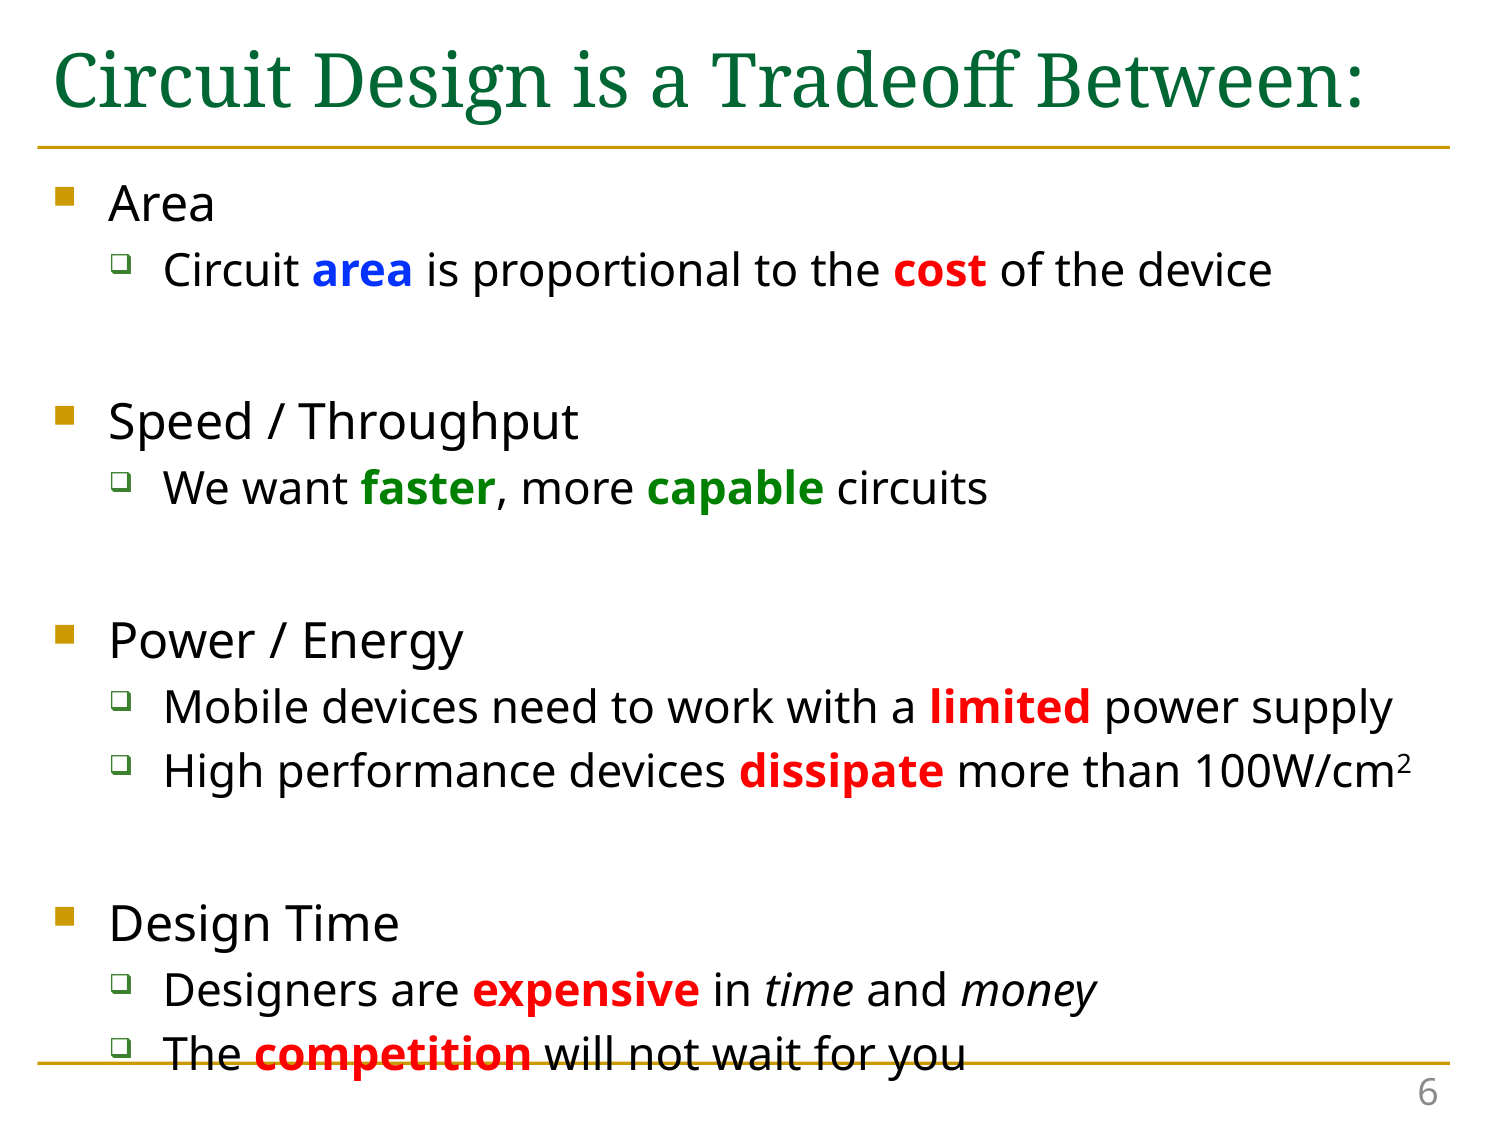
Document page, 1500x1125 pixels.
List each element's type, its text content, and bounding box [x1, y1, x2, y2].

list Area Circuit area is proportional to the cost of the device Speed / Throughput We want faster, more capable circuits Power / Energy Mobile devices need to work with a limited power supply High performance devices dissipate more than 100W/cm2 Design Time Designers are expensive in time and money The competition will not wait for you [37, 163, 1450, 1064]
title Circuit Design is a Tradeoff Between: [37, 24, 1450, 163]
slide_number 6 [1116, 1063, 1454, 1124]
